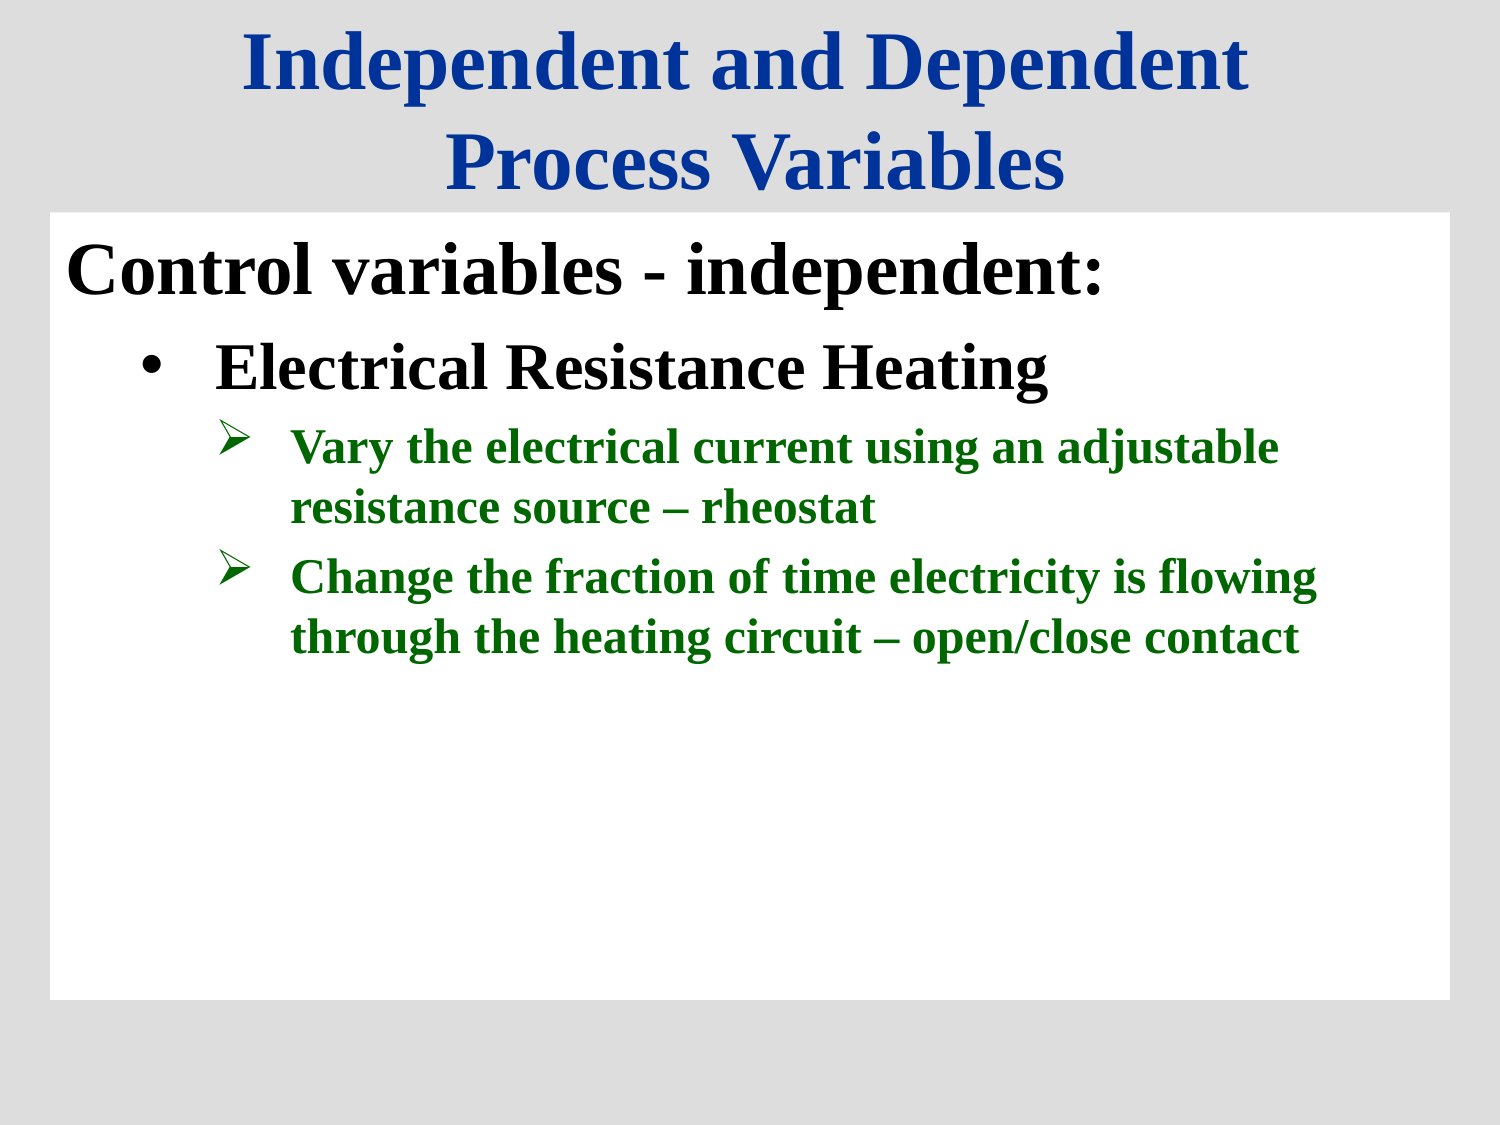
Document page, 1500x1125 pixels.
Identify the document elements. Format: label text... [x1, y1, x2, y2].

title Independent and Dependent Process Variables [50, 24, 1463, 188]
subtitle Control variables - independent: Electrical Resistance Heating Vary the electrical current using an adjustable resistance source – rheostat Change the fraction of time electricity is flowing through the heating circuit – open/close contact [50, 212, 1450, 1000]
